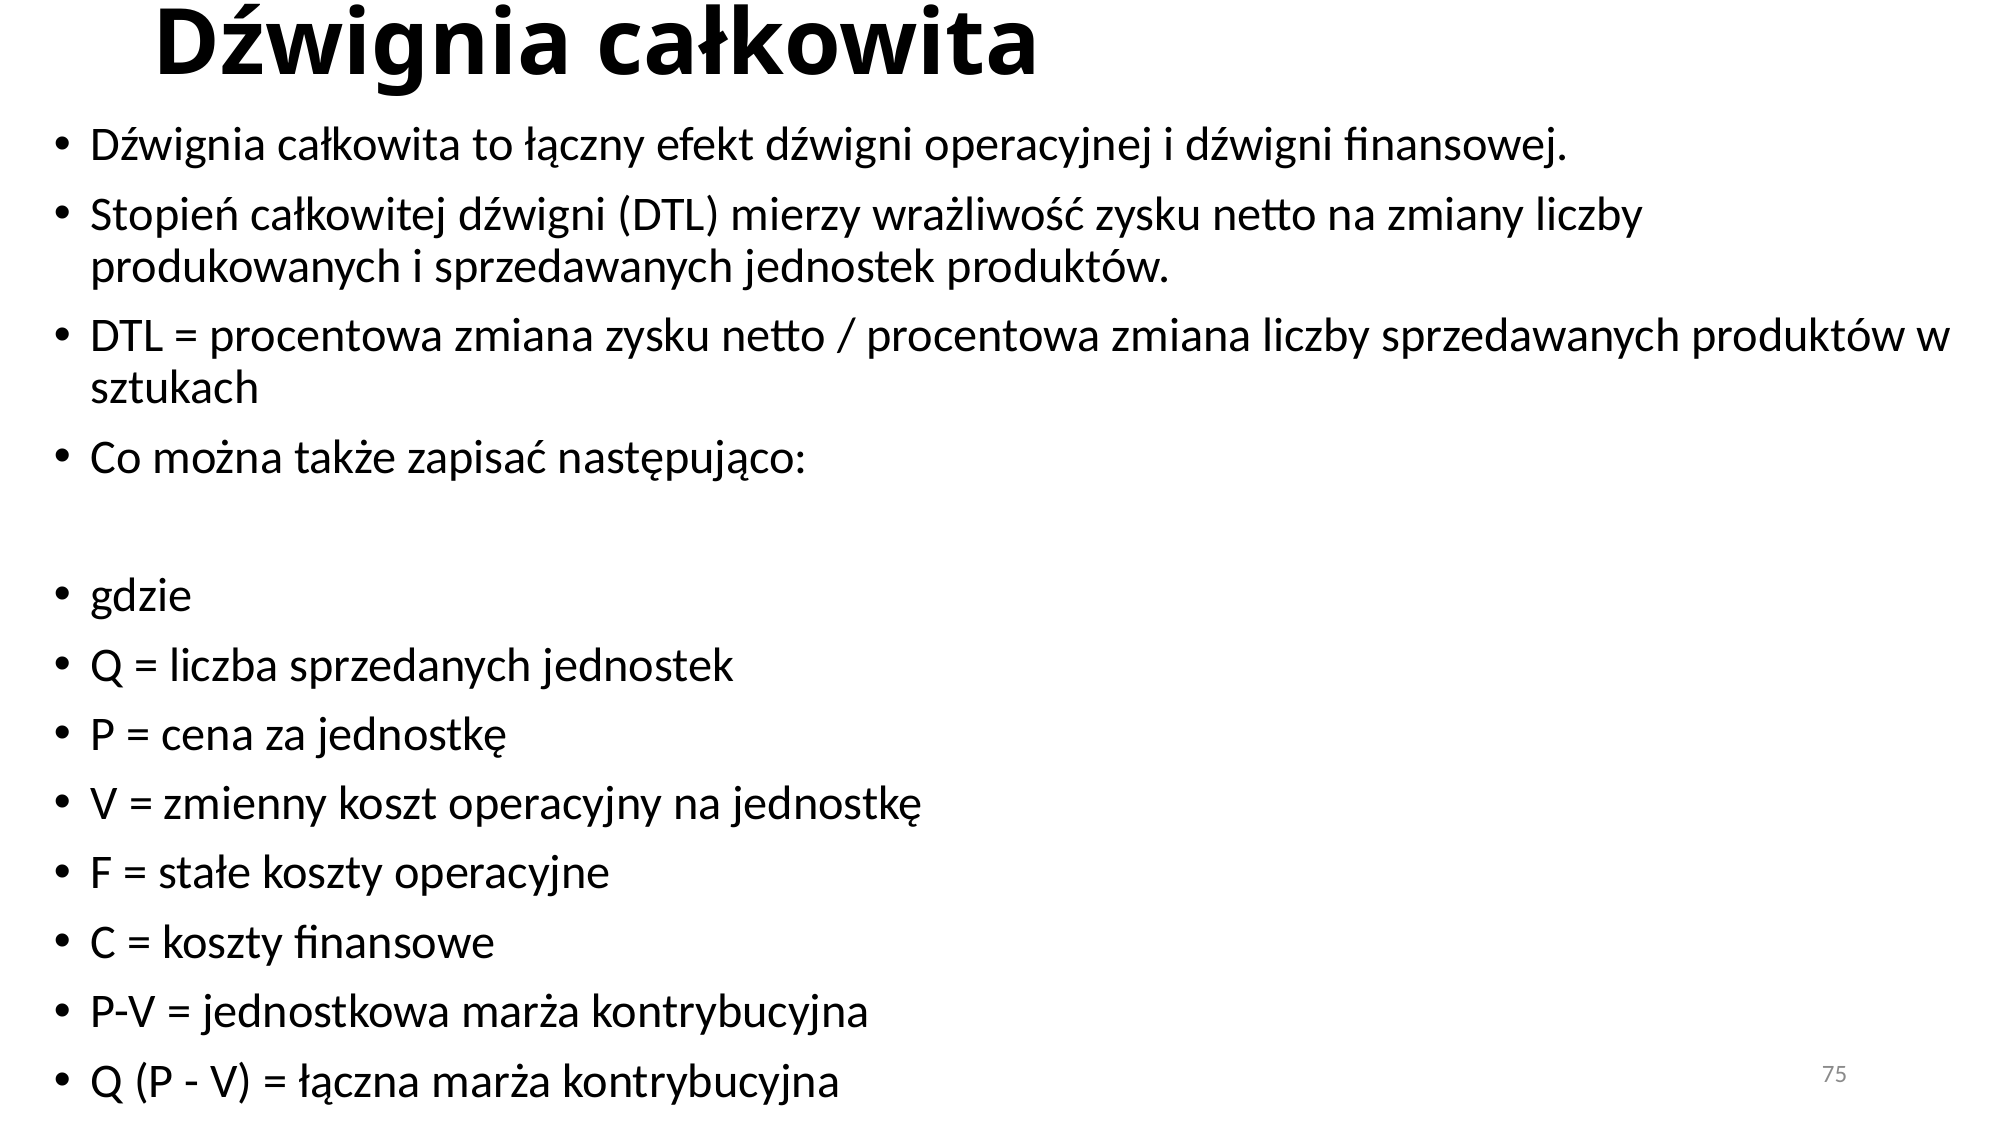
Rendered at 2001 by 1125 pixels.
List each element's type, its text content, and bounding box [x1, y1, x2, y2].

title Dźwignia całkowita [137, 0, 1863, 112]
slide_number 75 [1412, 1042, 1863, 1103]
